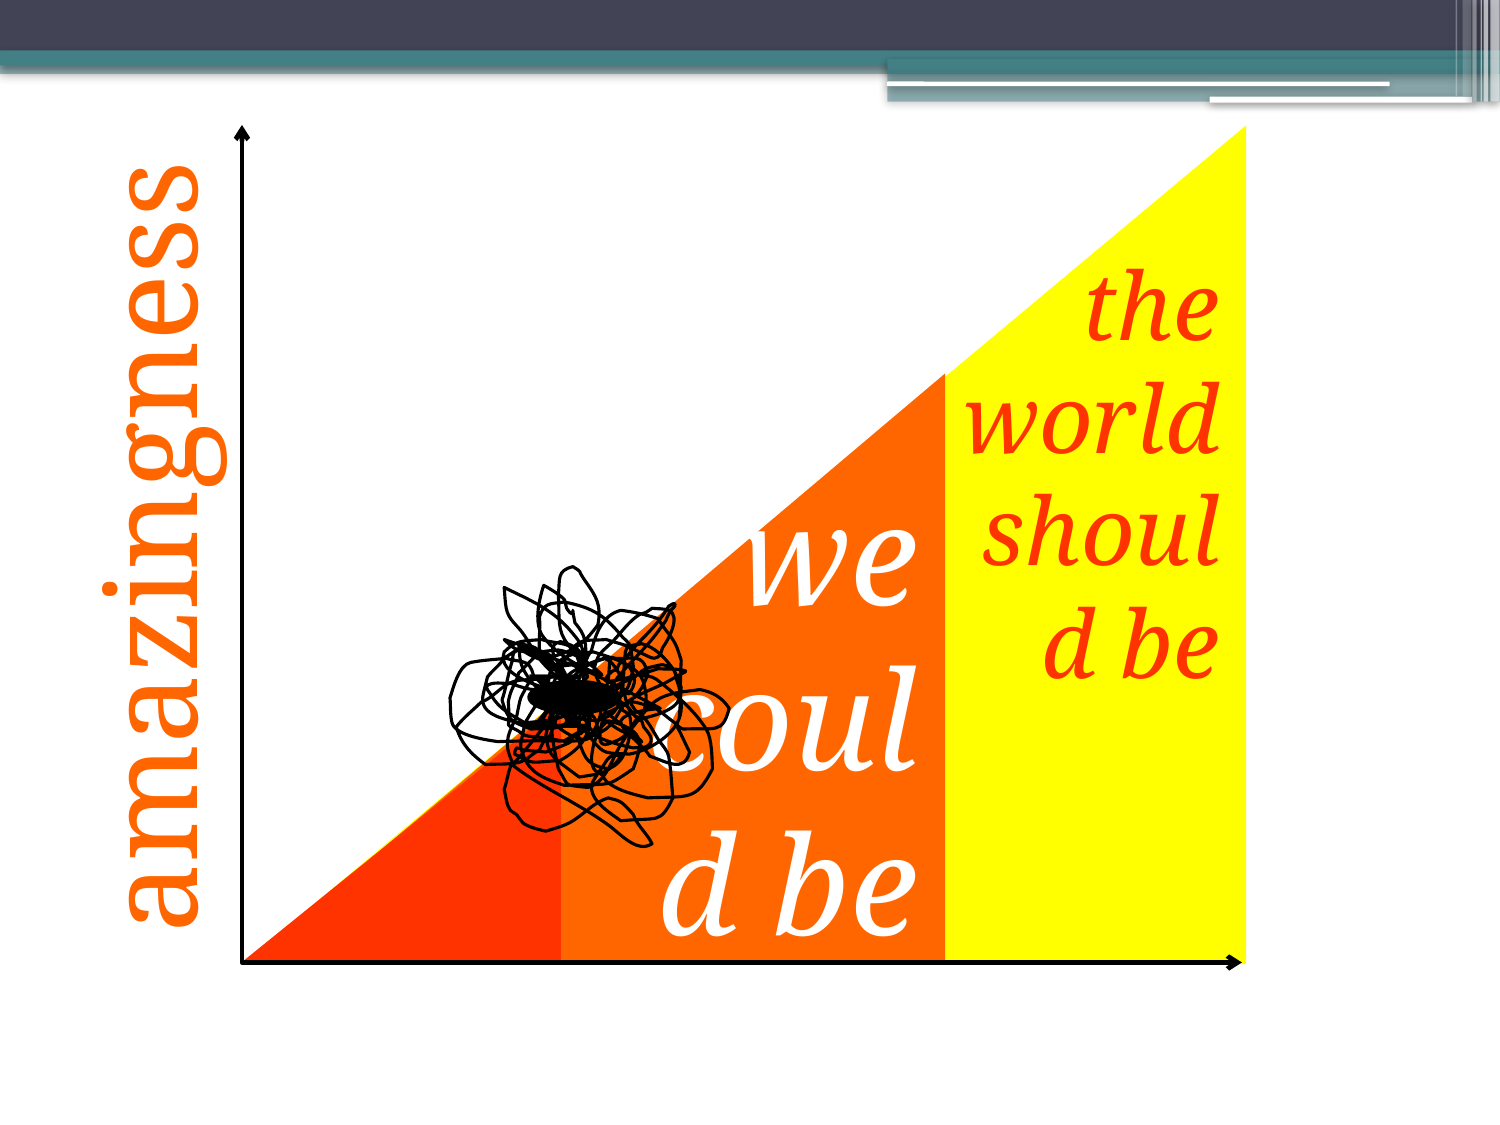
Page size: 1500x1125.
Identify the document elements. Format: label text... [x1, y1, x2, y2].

text_box amazingness [64, 146, 230, 948]
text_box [449, 566, 730, 854]
text_box [936, 705, 946, 713]
text_box [842, 400, 913, 460]
text_box [933, 705, 1242, 970]
text_box we could be [553, 460, 933, 970]
text_box [946, 125, 1247, 965]
text_box the world should be [913, 239, 1235, 705]
text_box [234, 124, 642, 963]
